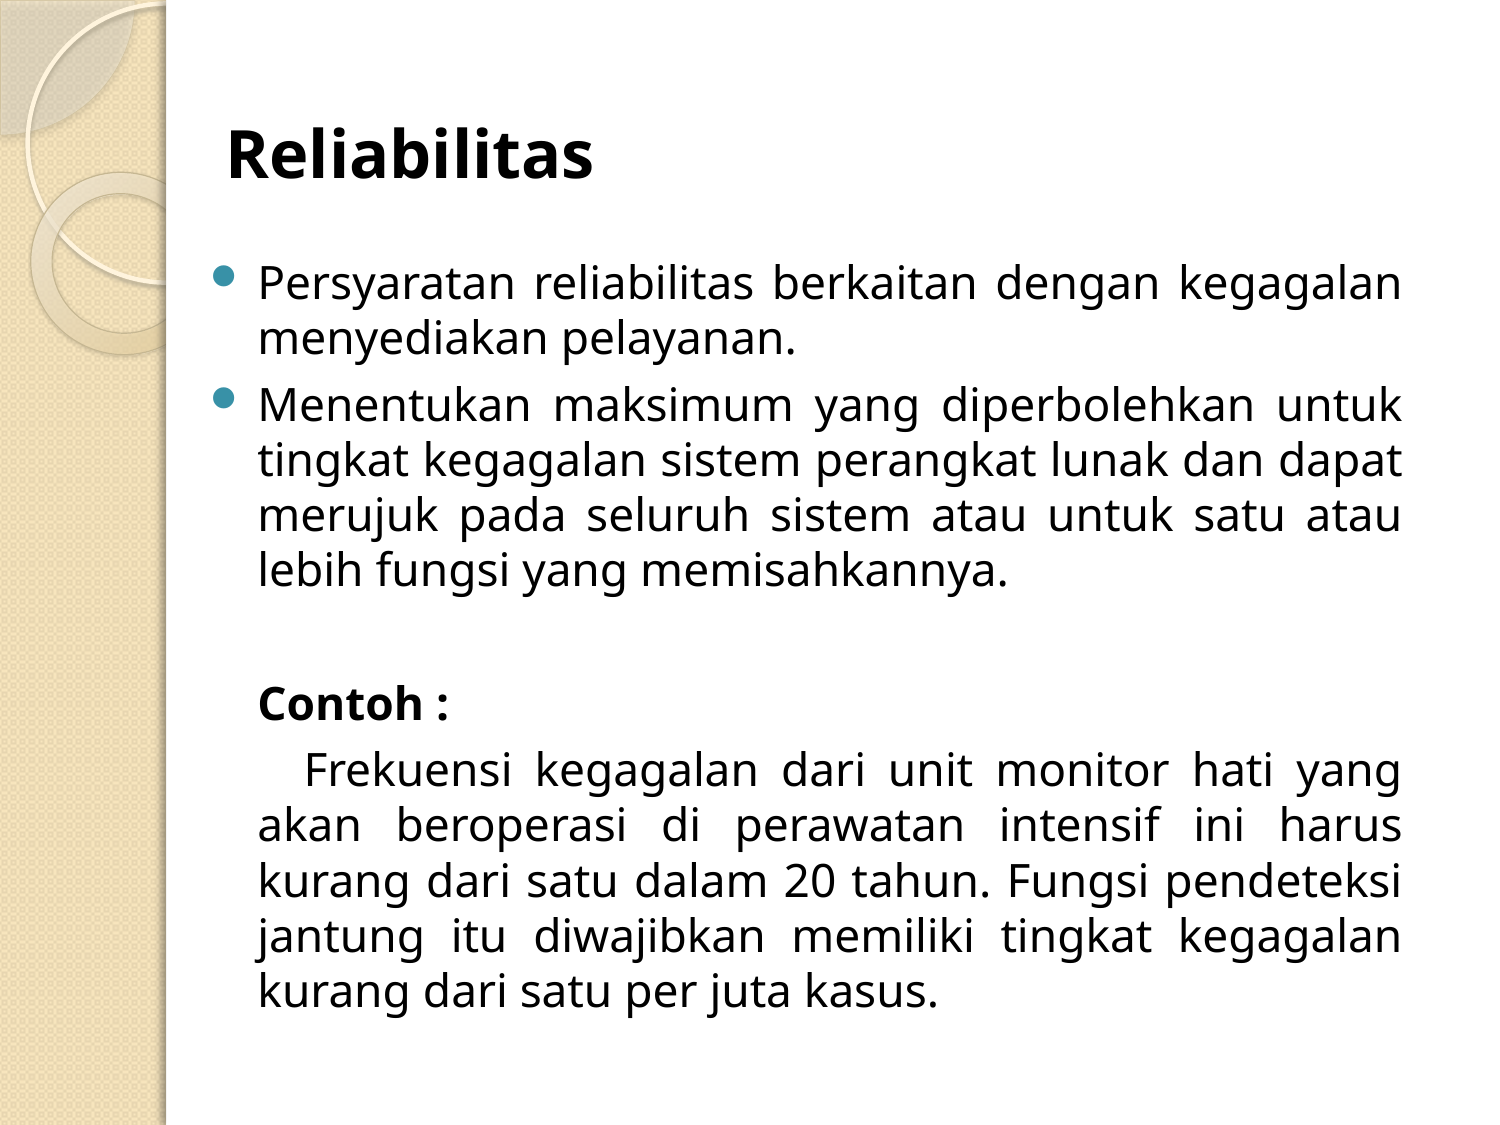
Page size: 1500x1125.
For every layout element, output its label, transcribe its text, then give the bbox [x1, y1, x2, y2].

list Persyaratan reliabilitas berkaitan dengan kegagalan menyediakan pelayanan. Menentukan maksimum yang diperbolehkan untuk tingkat kegagalan sistem perangkat lunak dan dapat merujuk pada seluruh sistem atau untuk satu atau lebih fungsi yang memisahkannya. Contoh : Frekuensi kegagalan dari unit monitor hati yang akan beroperasi di perawatan intensif ini harus kurang dari satu dalam 20 tahun. Fungsi pendeteksi jantung itu diwajibkan memiliki tingkat kegagalan kurang dari satu per juta kasus. [187, 246, 1418, 1034]
title Reliabilitas [210, 58, 1441, 247]
